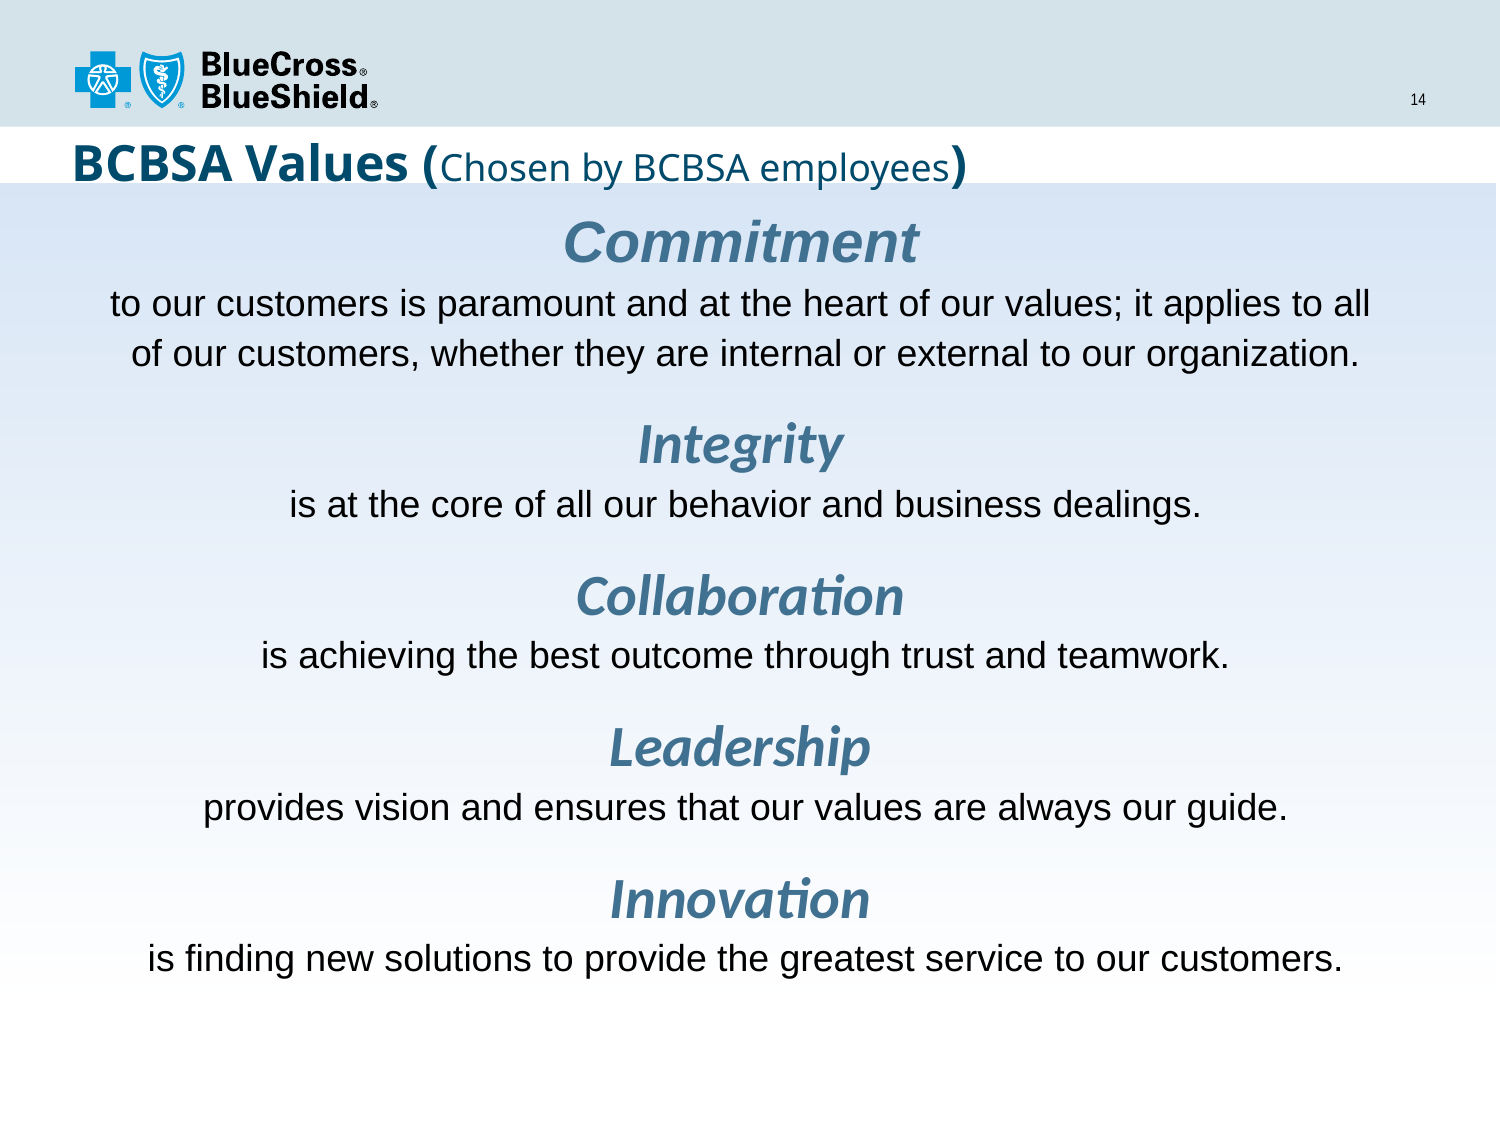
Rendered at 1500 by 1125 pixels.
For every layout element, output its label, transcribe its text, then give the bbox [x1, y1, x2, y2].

list Commitment to our customers is paramount and at the heart of our values; it applies to all of our customers, whether they are internal or external to our organization. Integrity is at the core of all our behavior and business dealings. Collaboration is achieving the best outcome through trust and teamwork. Leadership provides vision and ensures that our values are always our guide. Innovation is finding new solutions to provide the greatest service to our customers. [74, 190, 1418, 998]
title BCBSA Values (Chosen by BCBSA employees) [57, 44, 1500, 208]
text_box [0, 181, 1498, 1002]
